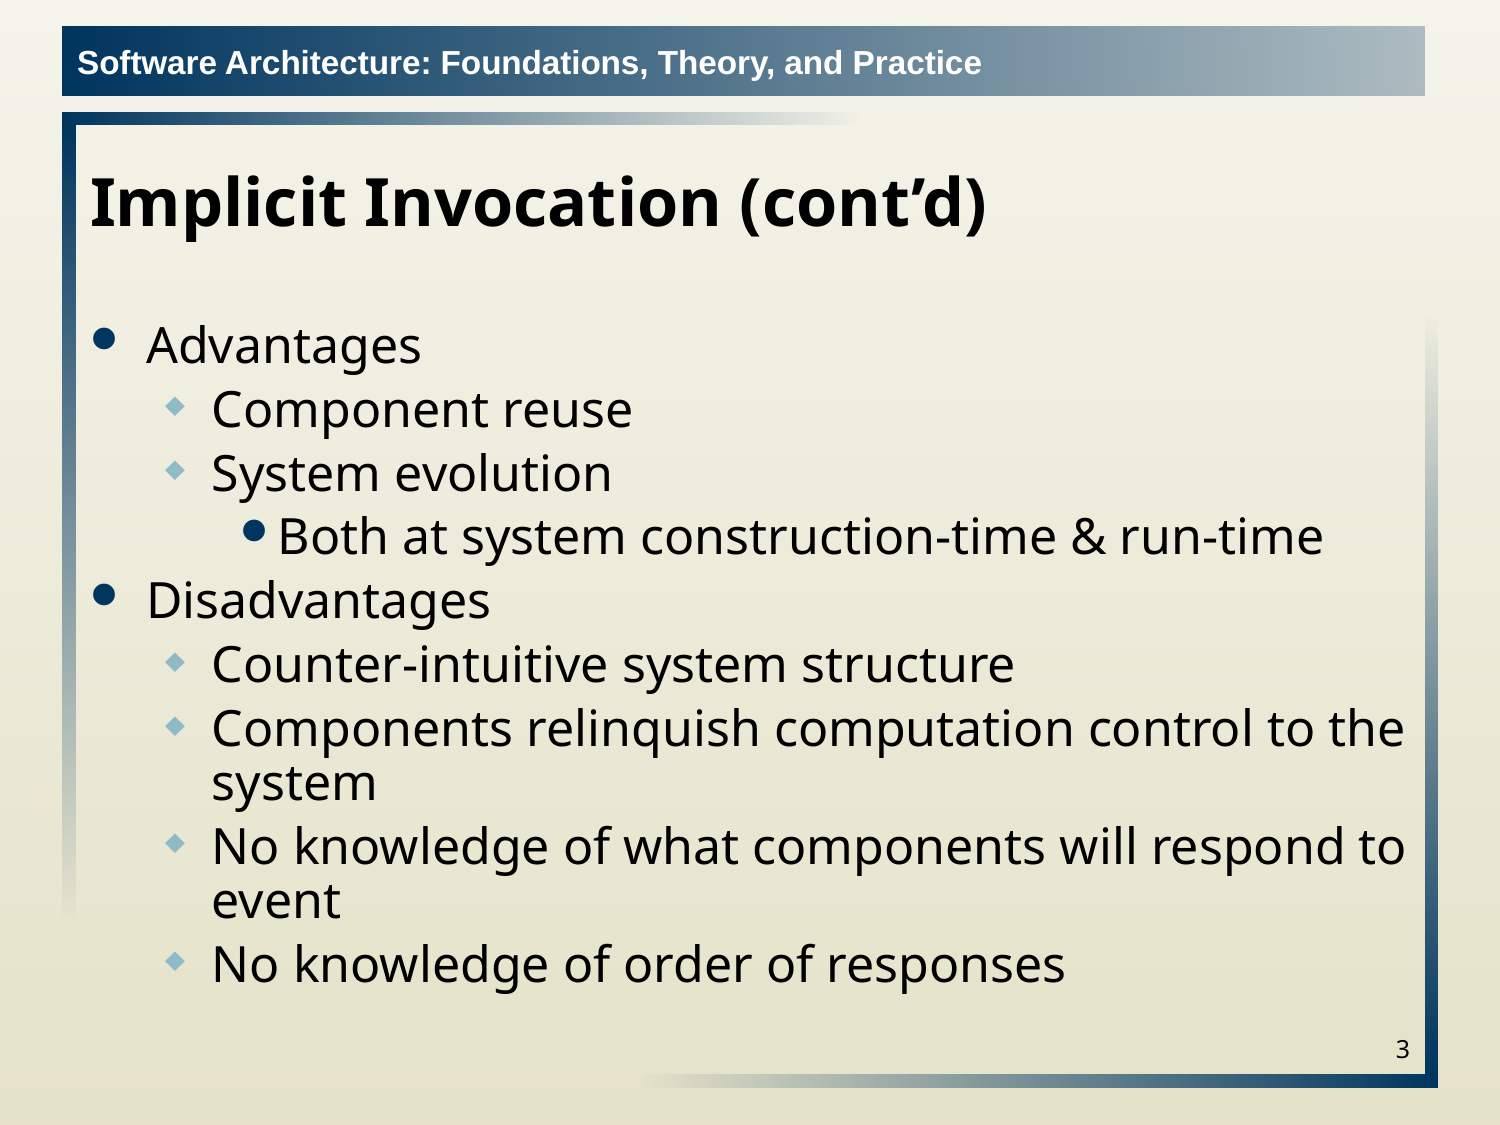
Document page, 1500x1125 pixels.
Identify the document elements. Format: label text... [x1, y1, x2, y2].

slide_number 3 [1074, 999, 1426, 1076]
list Advantages Component reuse System evolution Both at system construction-time & run-time Disadvantages Counter-intuitive system structure Components relinquish computation control to the system No knowledge of what components will respond to event No knowledge of order of responses [75, 312, 1425, 1000]
title Implicit Invocation (cont’d) [75, 125, 1425, 275]
